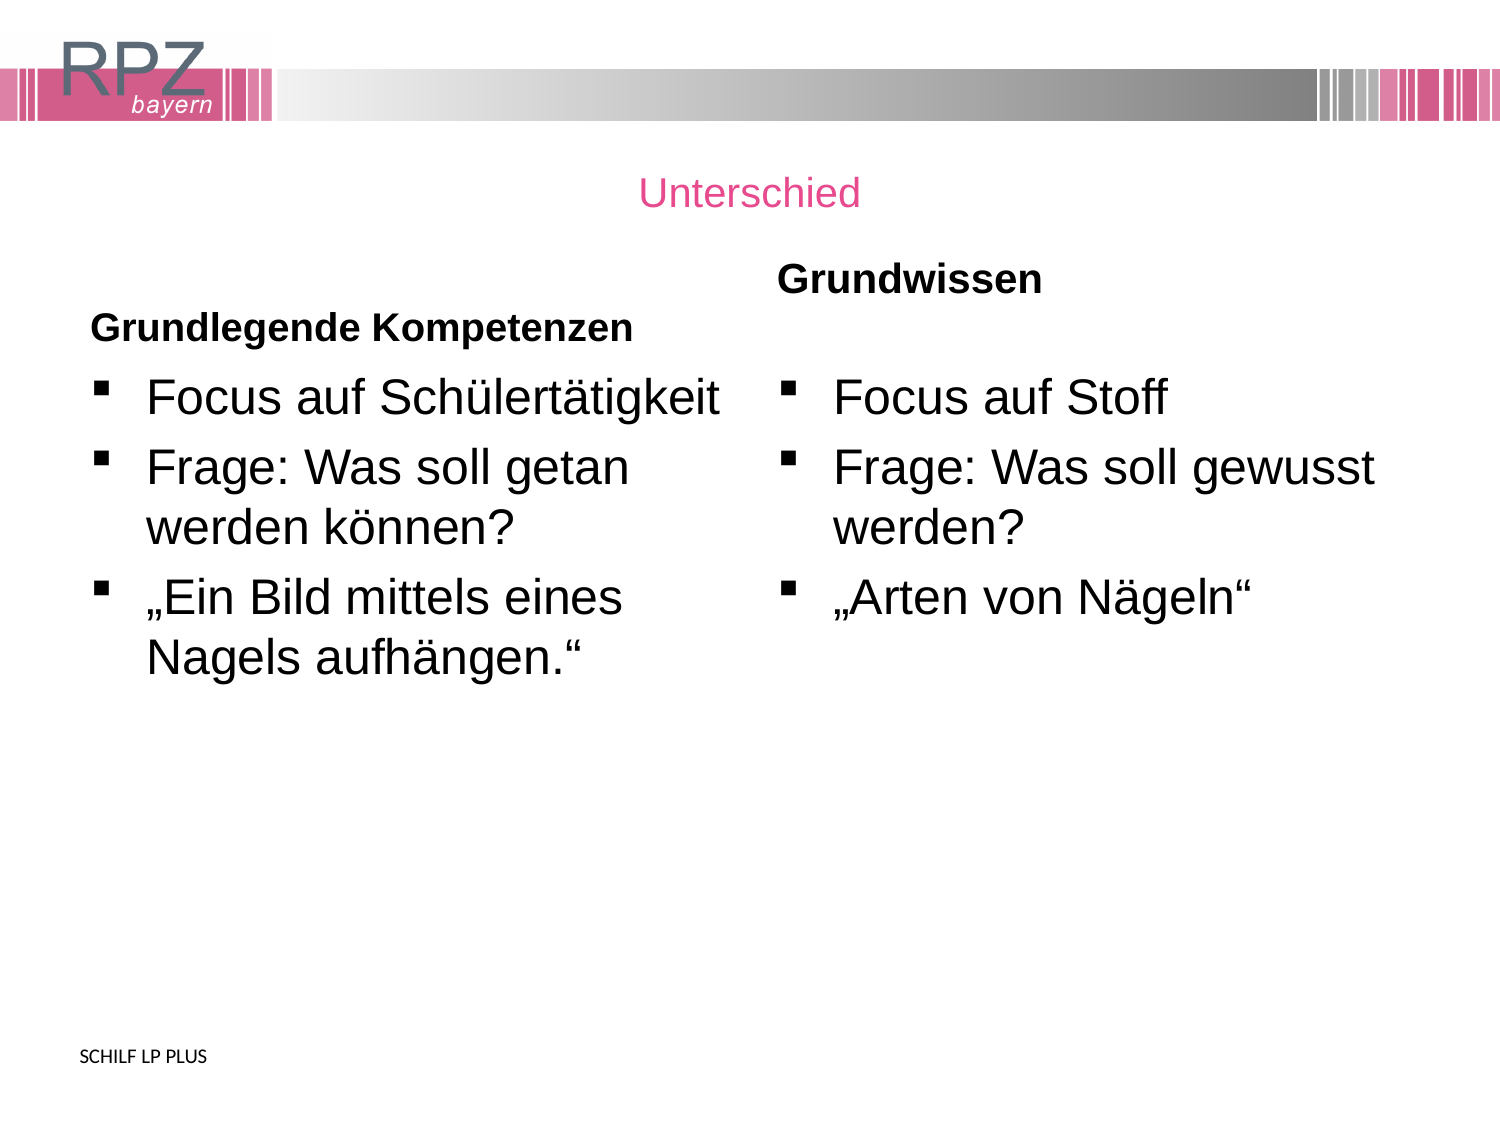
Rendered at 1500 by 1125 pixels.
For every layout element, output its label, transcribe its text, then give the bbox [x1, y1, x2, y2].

title Unterschied [75, 149, 1425, 233]
list Focus auf Stoff Frage: Was soll gewusst werden? „Arten von Nägeln“ [761, 356, 1425, 1005]
list Focus auf Schülertätigkeit Frage: Was soll getan werden können? „Ein Bild mittels eines Nagels aufhängen.“ [75, 356, 738, 1005]
picture [0, 31, 272, 121]
picture [1380, 69, 1439, 121]
list Grundwissen [761, 243, 1425, 310]
picture [1443, 69, 1500, 121]
picture [1319, 69, 1379, 121]
list Grundlegende Kompetenzen [75, 251, 738, 356]
